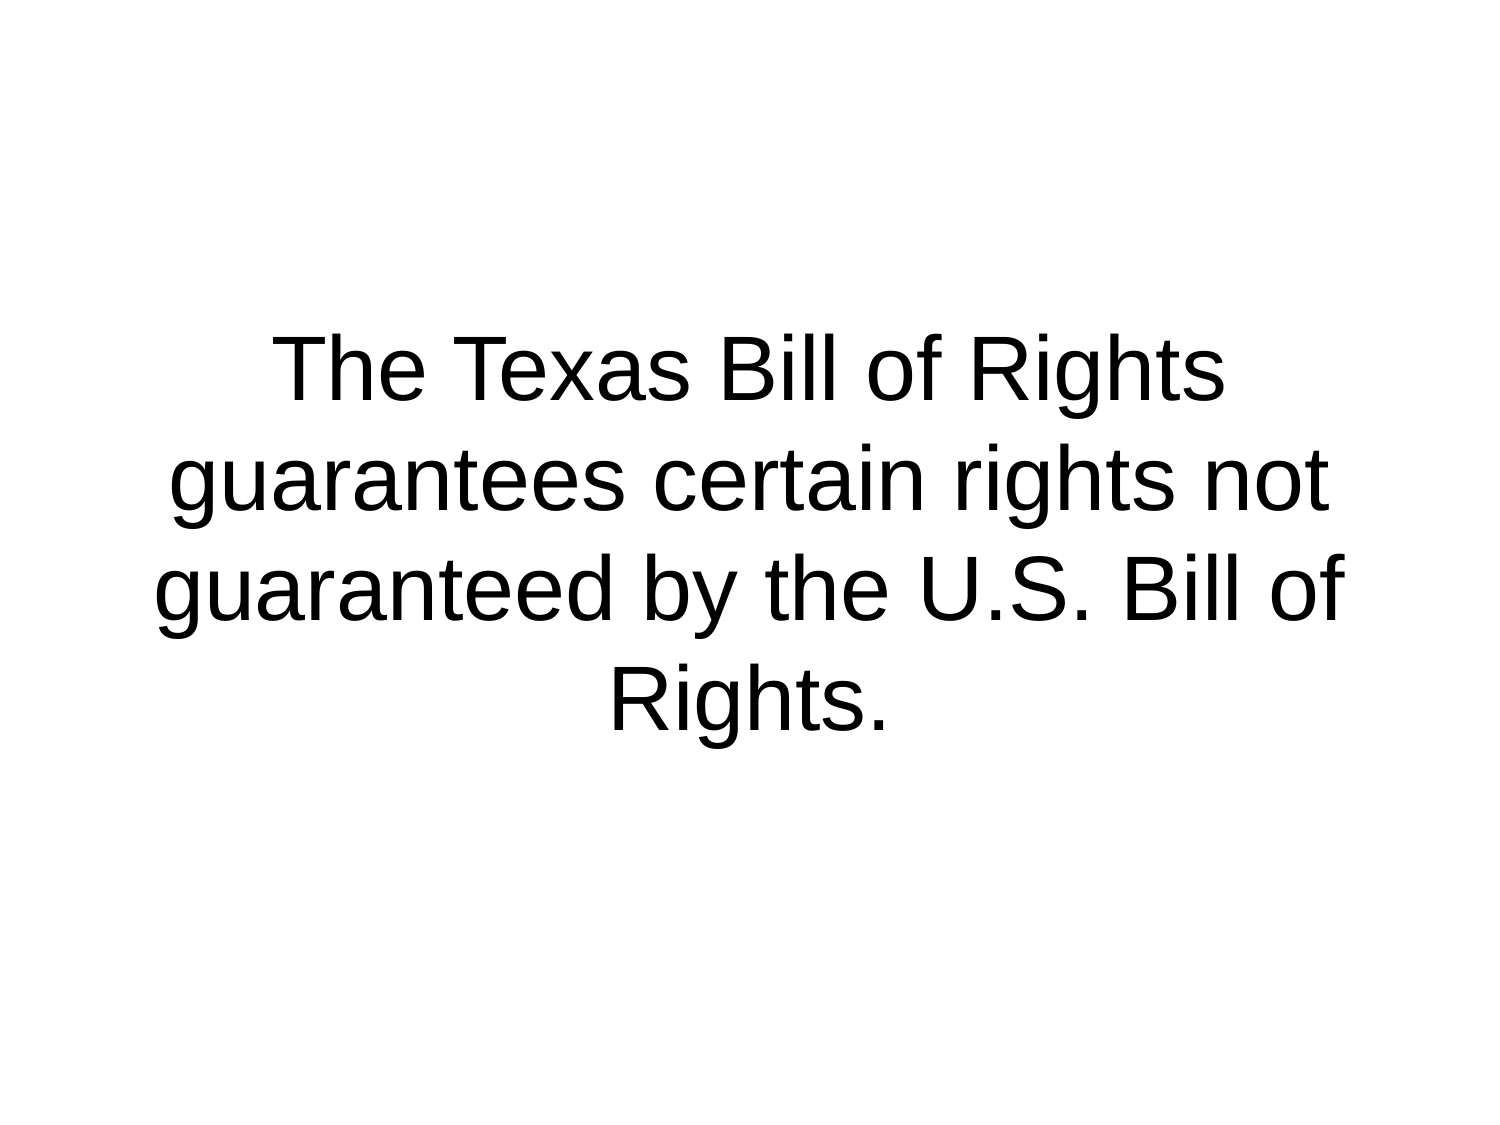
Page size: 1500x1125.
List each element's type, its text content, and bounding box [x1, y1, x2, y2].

title The Texas Bill of Rights guarantees certain rights not guaranteed by the U.S. Bill of Rights. [74, 44, 1426, 1013]
